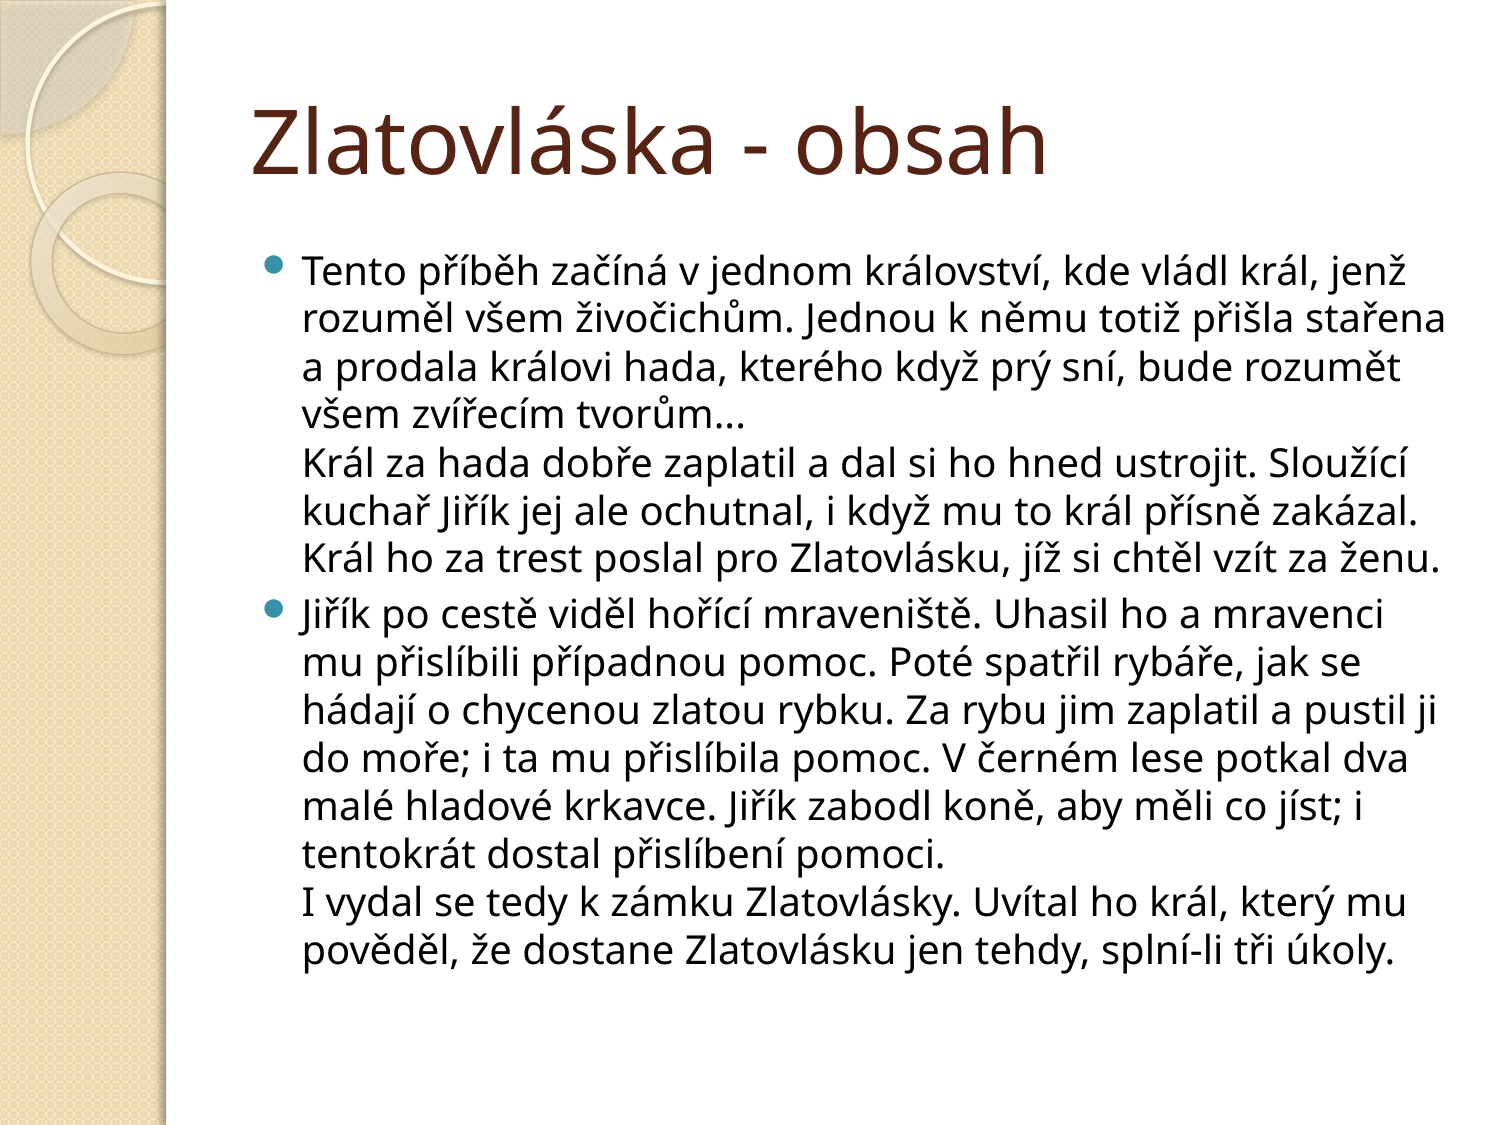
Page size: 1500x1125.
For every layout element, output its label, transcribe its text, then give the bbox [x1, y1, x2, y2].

title Zlatovláska - obsah [235, 45, 1466, 233]
list Tento příběh začíná v jednom království, kde vládl král, jenž rozuměl všem živočichům. Jednou k němu totiž přišla stařena a prodala královi hada, kterého když prý sní, bude rozumět všem zvířecím tvorům... Král za hada dobře zaplatil a dal si ho hned ustrojit. Sloužící kuchař Jiřík jej ale ochutnal, i když mu to král přísně zakázal. Král ho za trest poslal pro Zlatovlásku, jíž si chtěl vzít za ženu. Jiřík po cestě viděl hořící mraveniště. Uhasil ho a mravenci mu přislíbili případnou pomoc. Poté spatřil rybáře, jak se hádají o chycenou zlatou rybku. Za rybu jim zaplatil a pustil ji do moře; i ta mu přislíbila pomoc. V černém lese potkal dva malé hladové krkavce. Jiřík zabodl koně, aby měli co jíst; i tentokrát dostal přislíbení pomoci. I vydal se tedy k zámku Zlatovlásky. Uvítal ho král, který mu pověděl, že dostane Zlatovlásku jen tehdy, splní-li tři úkoly. [235, 237, 1466, 1025]
